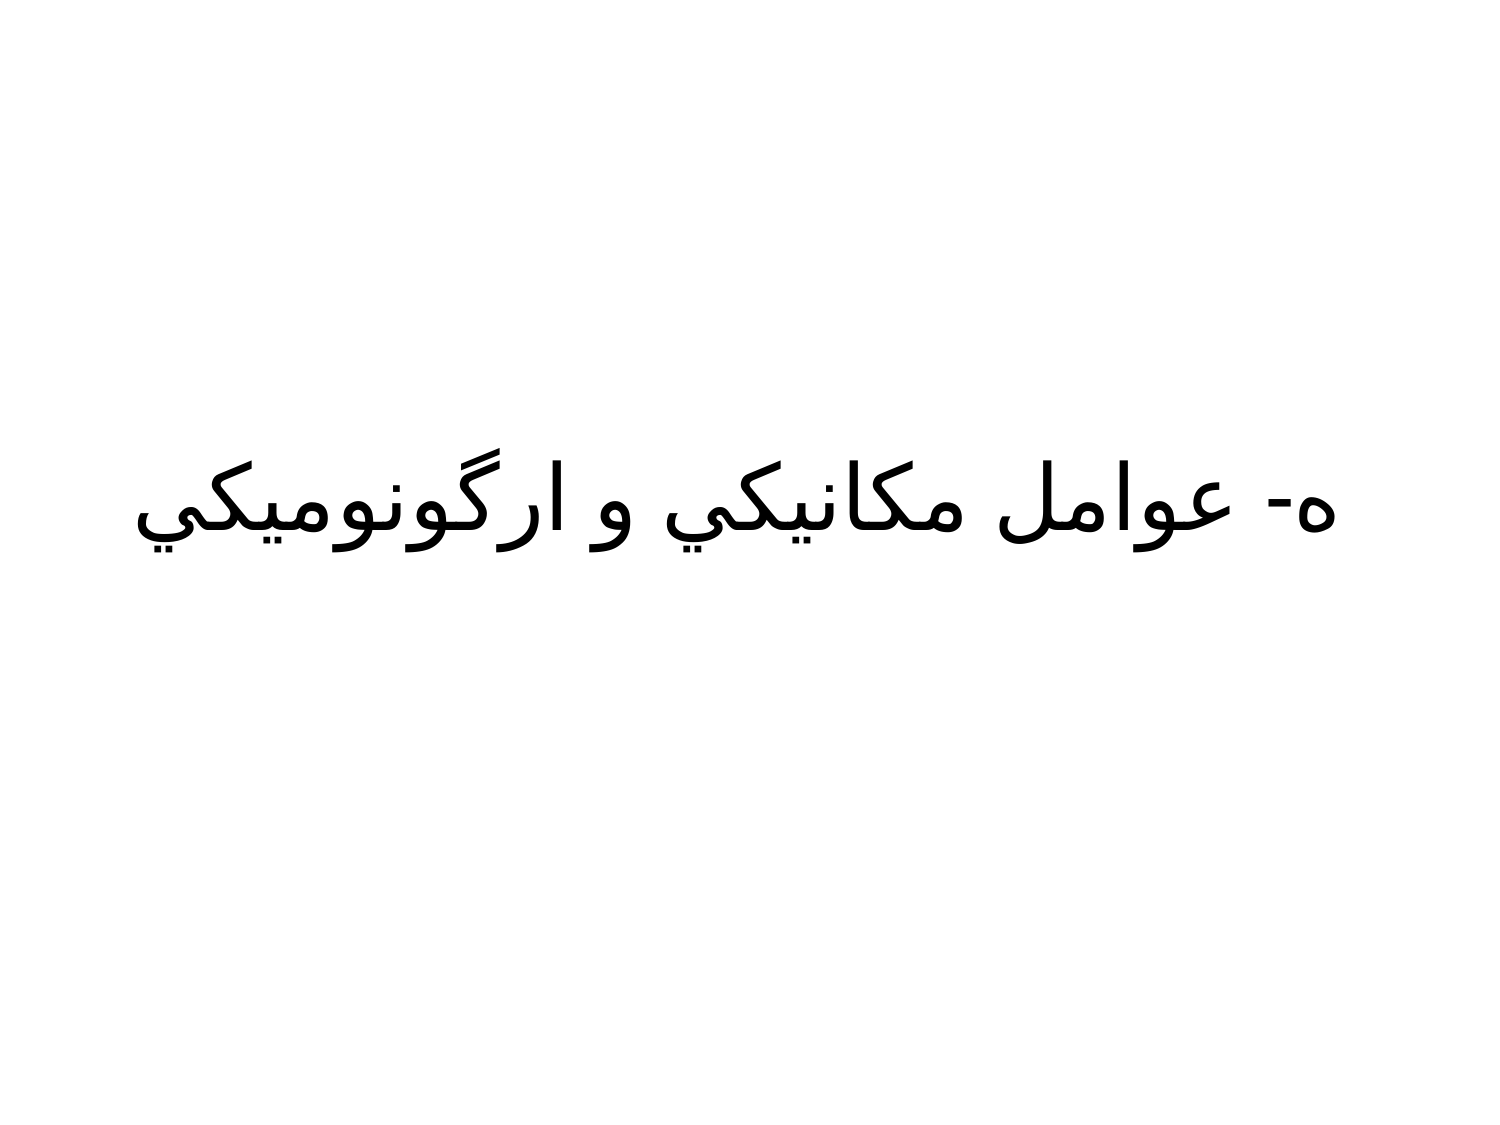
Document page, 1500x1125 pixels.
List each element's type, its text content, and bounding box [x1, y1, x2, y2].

title ه- عوامل مكانيكي و ارگونوميكي [75, 399, 1425, 587]
